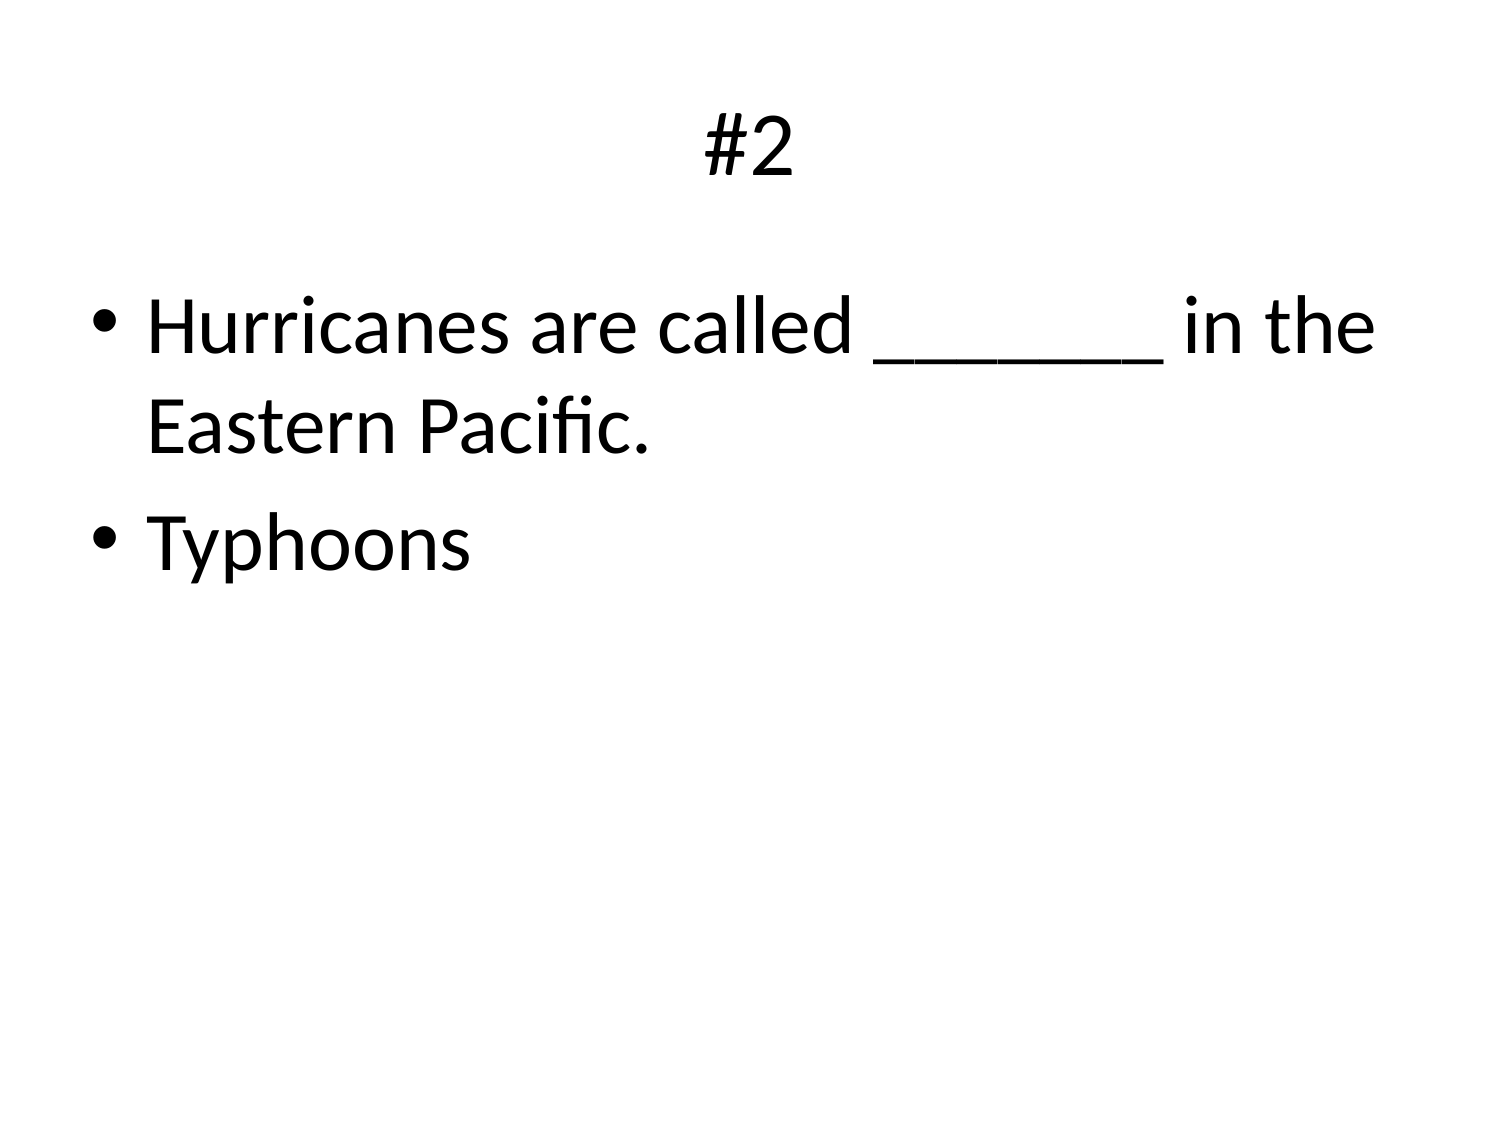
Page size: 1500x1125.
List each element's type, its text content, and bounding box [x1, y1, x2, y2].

title #2 [75, 45, 1425, 233]
list Hurricanes are called _______ in the Eastern Pacific. Typhoons [75, 262, 1425, 1005]
